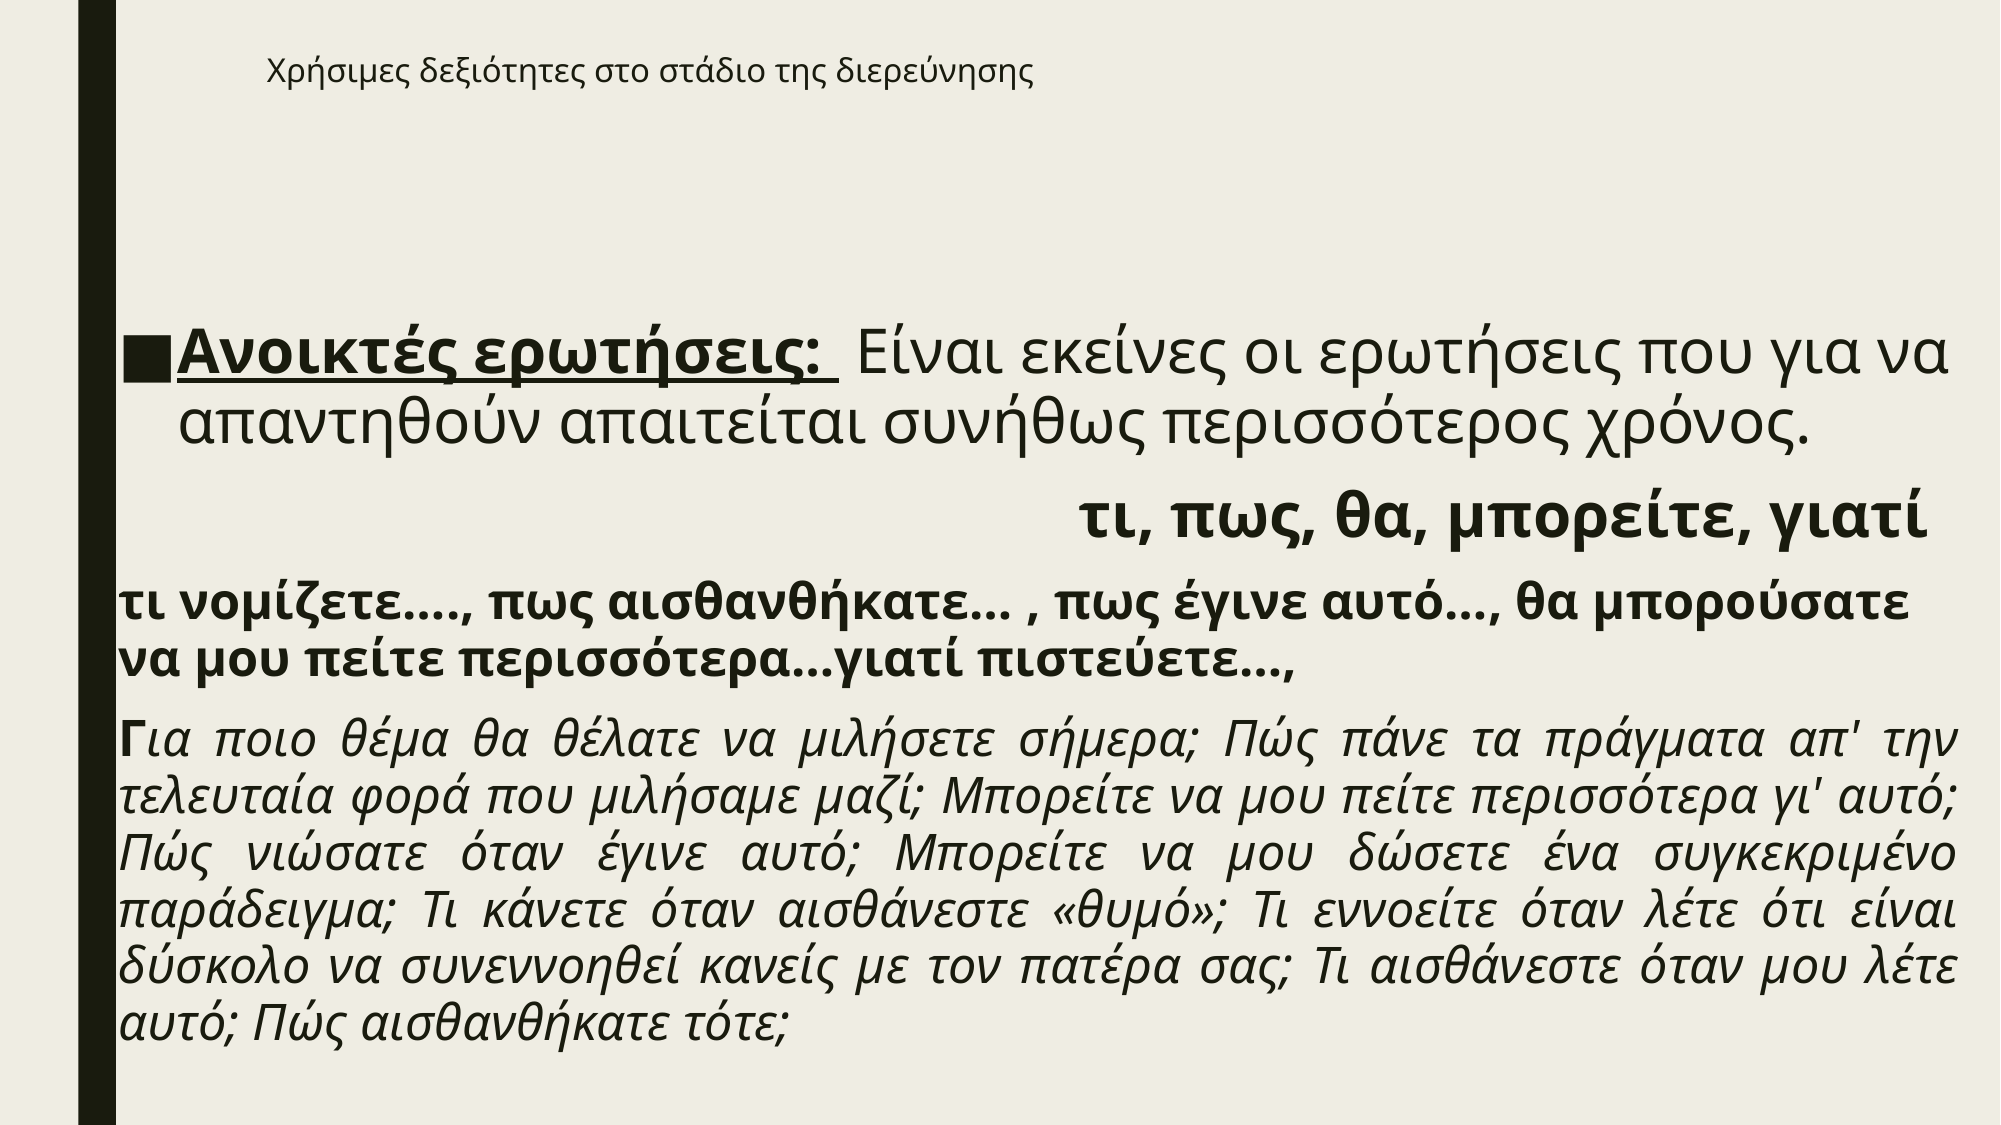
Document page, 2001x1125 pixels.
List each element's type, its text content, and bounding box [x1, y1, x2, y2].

list Ανοικτές ερωτήσεις: Είναι εκείνες οι ερωτήσεις που για να απαντηθούν απαιτείται συνήθως περισσότερος χρόνος. τι, πως, θα, μπορείτε, γιατί τι νομίζετε…., πως αισθανθήκατε… , πως έγινε αυτό…, θα μπορούσατε να μου πείτε περισσότερα…γιατί πιστεύετε…, Για ποιο θέμα θα θέλατε να μιλήσετε σήμερα; Πώς πάνε τα πράγματα απ' την τελευταία φορά που μιλήσαμε μαζί; Μπορείτε να μου πείτε περισσότερα γι' αυτό; Πώς νιώσατε όταν έγινε αυτό; Μπορείτε να μου δώσετε ένα συγκεκριμένο παράδειγμα; Τι κάνετε όταν αισθάνεστε «θυμό»; Τι εννοείτε όταν λέτε ότι είναι δύσκολο να συνεννοηθεί κανείς με τον πατέρα σας; Τι αισθάνεστε όταν μου λέτε αυτό; Πώς αισθανθήκατε τότε; [103, 240, 1976, 1078]
title Χρήσιμες δεξιότητες στο στάδιο της διερεύνησης [251, 47, 1827, 138]
